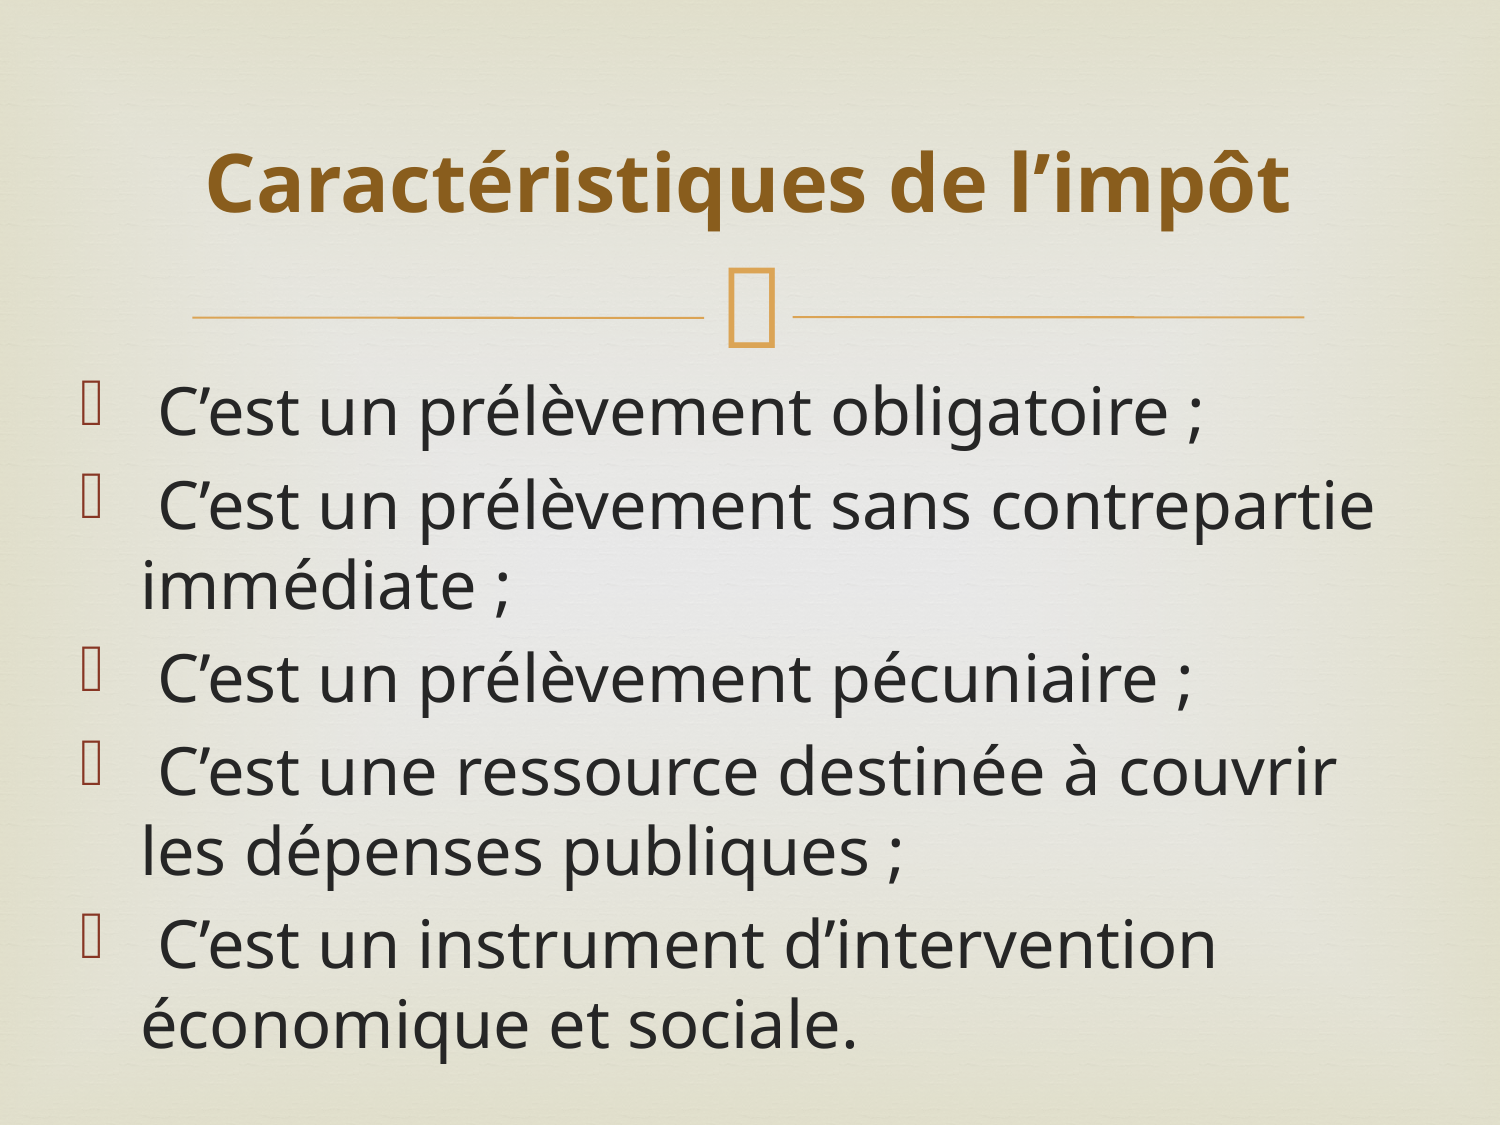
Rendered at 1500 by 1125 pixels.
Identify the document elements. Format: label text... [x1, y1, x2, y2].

title Caractéristiques de l’impôt [112, 93, 1386, 267]
text_box C’est un prélèvement obligatoire ; C’est un prélèvement sans contrepartie immédiate ; C’est un prélèvement pécuniaire ; C’est une ressource destinée à couvrir les dépenses publiques ; C’est un instrument d’intervention économique et sociale. [64, 361, 1453, 1083]
